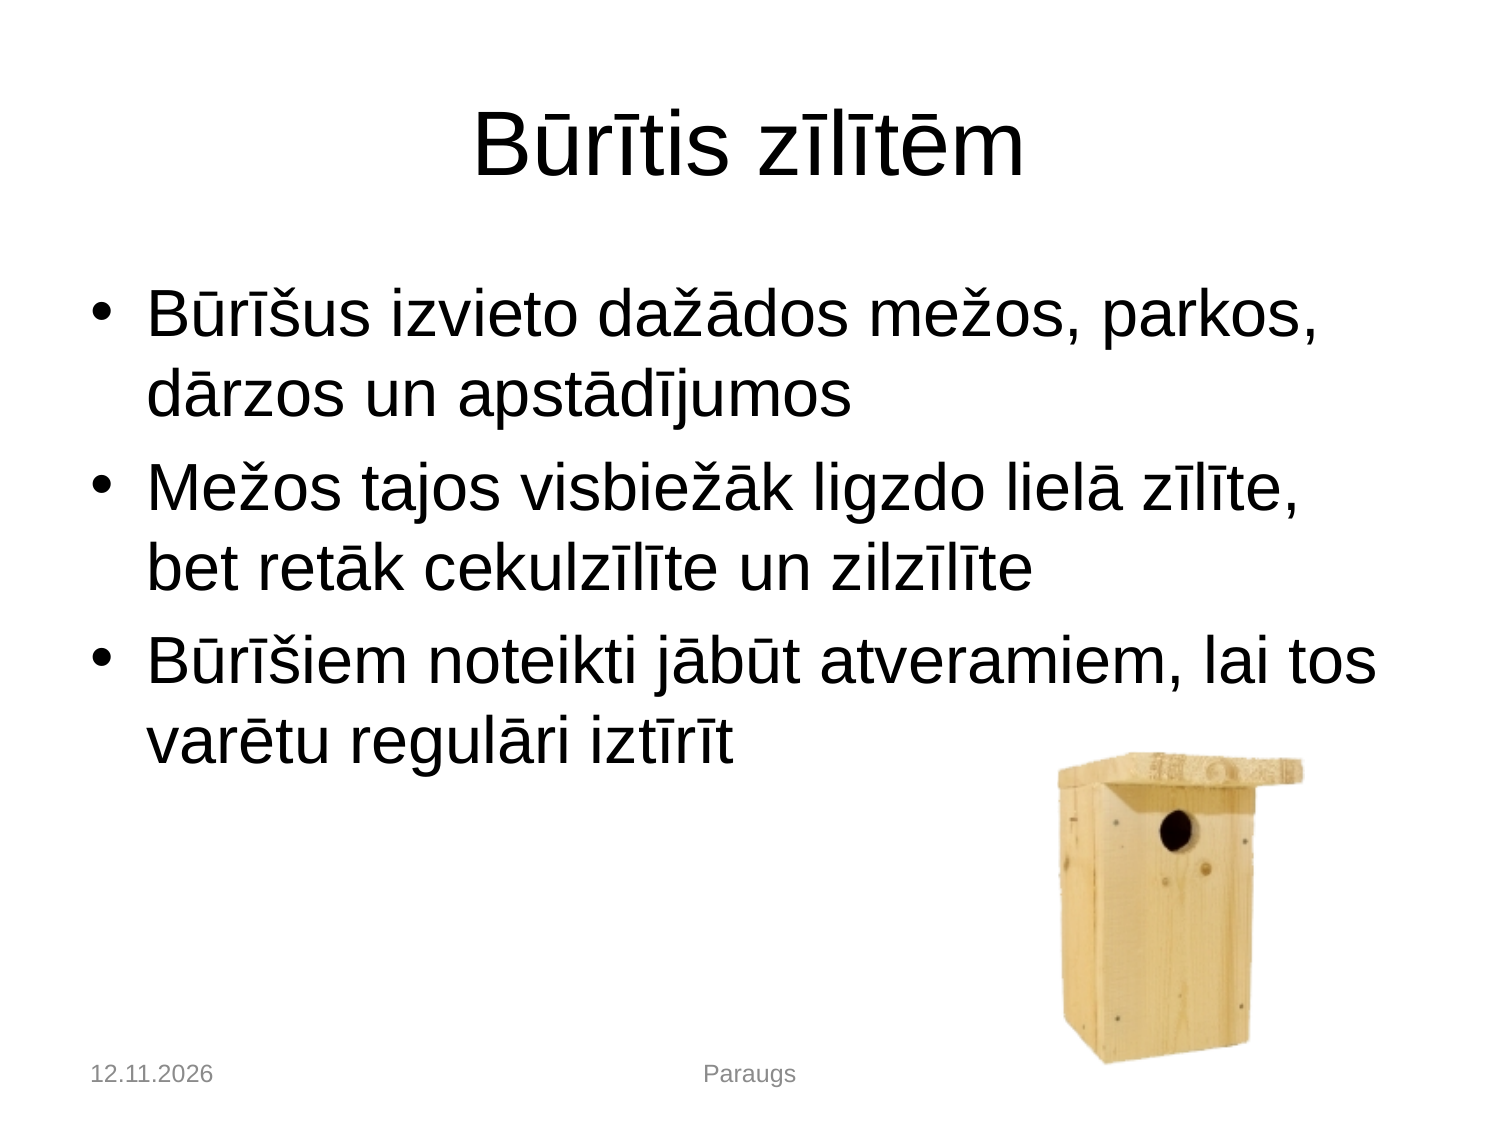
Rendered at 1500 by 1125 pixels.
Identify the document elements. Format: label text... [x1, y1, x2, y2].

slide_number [75, 1042, 425, 1103]
list Būrīšus izvieto dažādos mežos, parkos, dārzos un apstādījumos Mežos tajos visbiežāk ligzdo lielā zīlīte, bet retāk cekulzīlīte un zilzīlīte Būrīšiem noteikti jābūt atveramiem, lai tos varētu regulāri iztīrīt [74, 262, 1426, 811]
footer Paraugs [512, 1042, 988, 1103]
picture [1056, 751, 1306, 1067]
title Būrītis zīlītēm [74, 44, 1426, 233]
